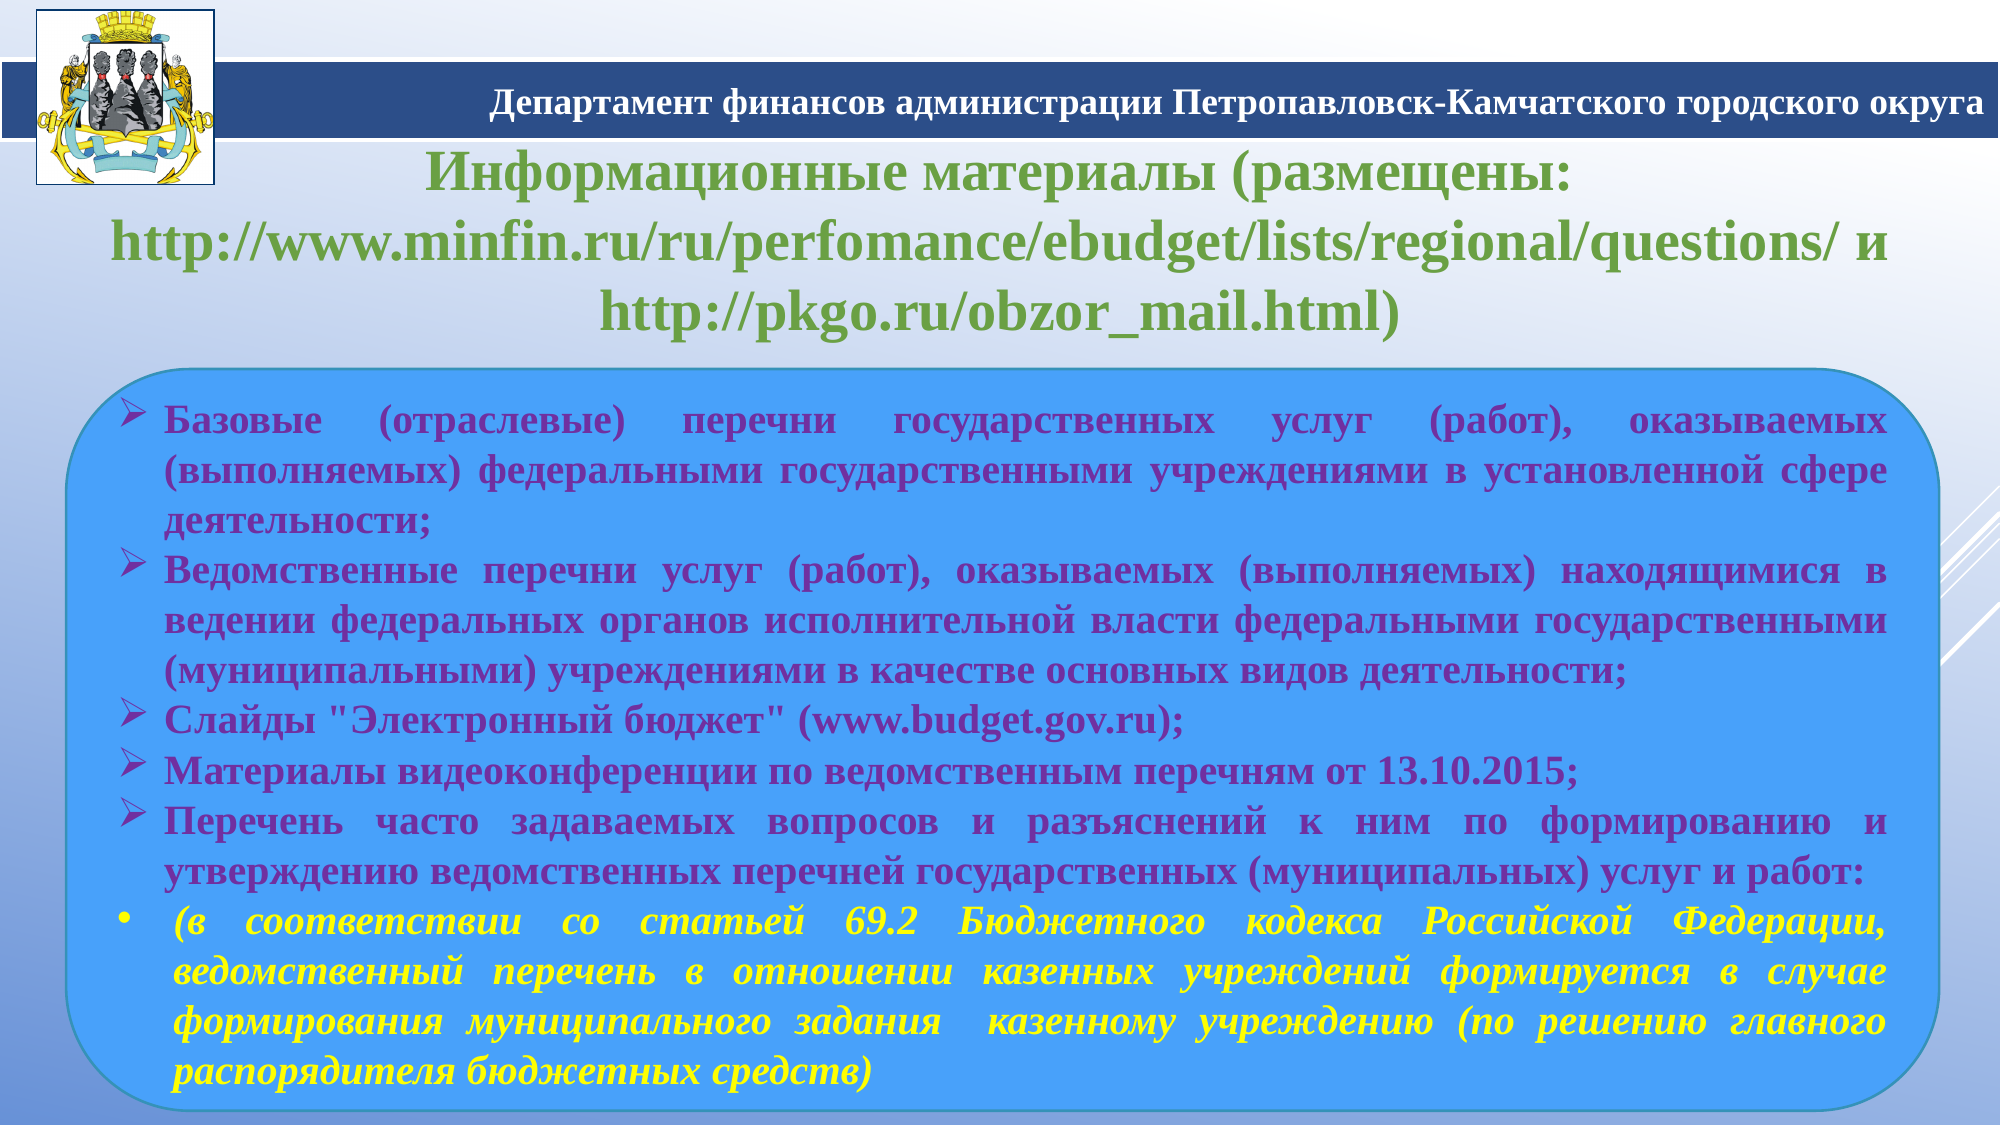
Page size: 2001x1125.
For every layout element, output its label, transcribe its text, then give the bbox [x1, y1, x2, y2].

text_box Базовые (отраслевые) перечни государственных услуг (работ), оказываемых (выполняемых) федеральными государственными учреждениями в установленной сфере деятельности; Ведомственные перечни услуг (работ), оказываемых (выполняемых) находящимися в ведении федеральных органов исполнительной власти федеральными государственными (муниципальными) учреждениями в качестве основных видов деятельности; Слайды "Электронный бюджет" (www.budget.gov.ru); Материалы видеоконференции по ведомственным перечням от 13.10.2015; Перечень часто задаваемых вопросов и разъяснений к ним по формированию и утверждению ведомственных перечней государственных (муниципальных) услуг и работ: (в соответствии со статьей 69.2 Бюджетного кодекса Российской Федерации, ведомственный перечень в отношении казенных учреждений формируется в случае формирования муниципального задания казенному учреждению (по решению главного распорядителя бюджетных средств) [64, 367, 1941, 1113]
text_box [0, 10, 2000, 184]
title Информационные материалы (размещены: http://www.minfin.ru/ru/perfomance/ebudget/lists/regional/questions/ и http://pkgo.ru/obzor_mail.html) [0, 184, 2000, 369]
